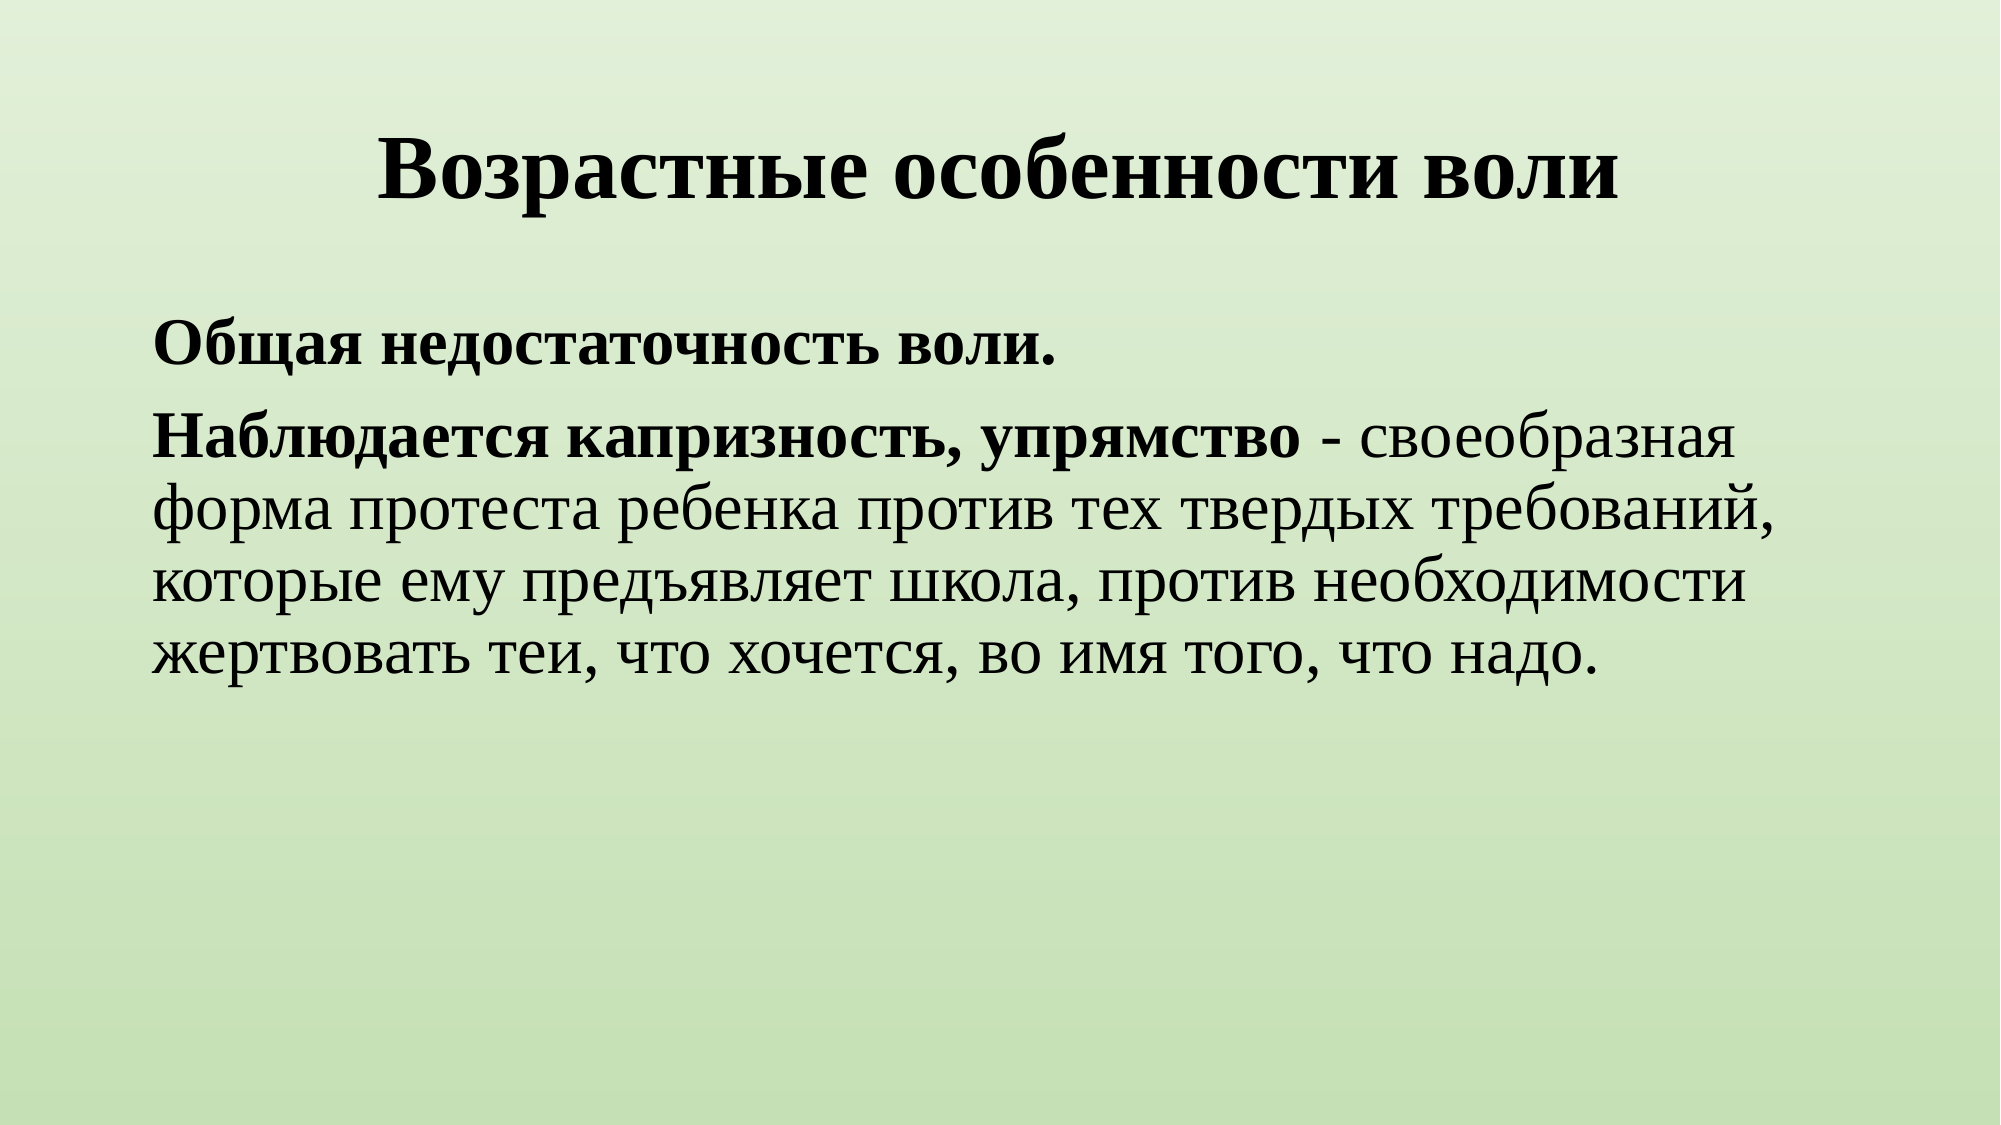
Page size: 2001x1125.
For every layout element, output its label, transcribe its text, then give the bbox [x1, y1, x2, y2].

list Общая недостаточность воли. Наблюдается капризность, упрямство - своеобразная форма протеста ребенка против тех твердых требований, которые ему предъявляет школа, против необходимости жертвовать теи, что хочется, во имя того, что надо. [137, 299, 1863, 1014]
title Возрастные особенности воли [137, 59, 1863, 278]
